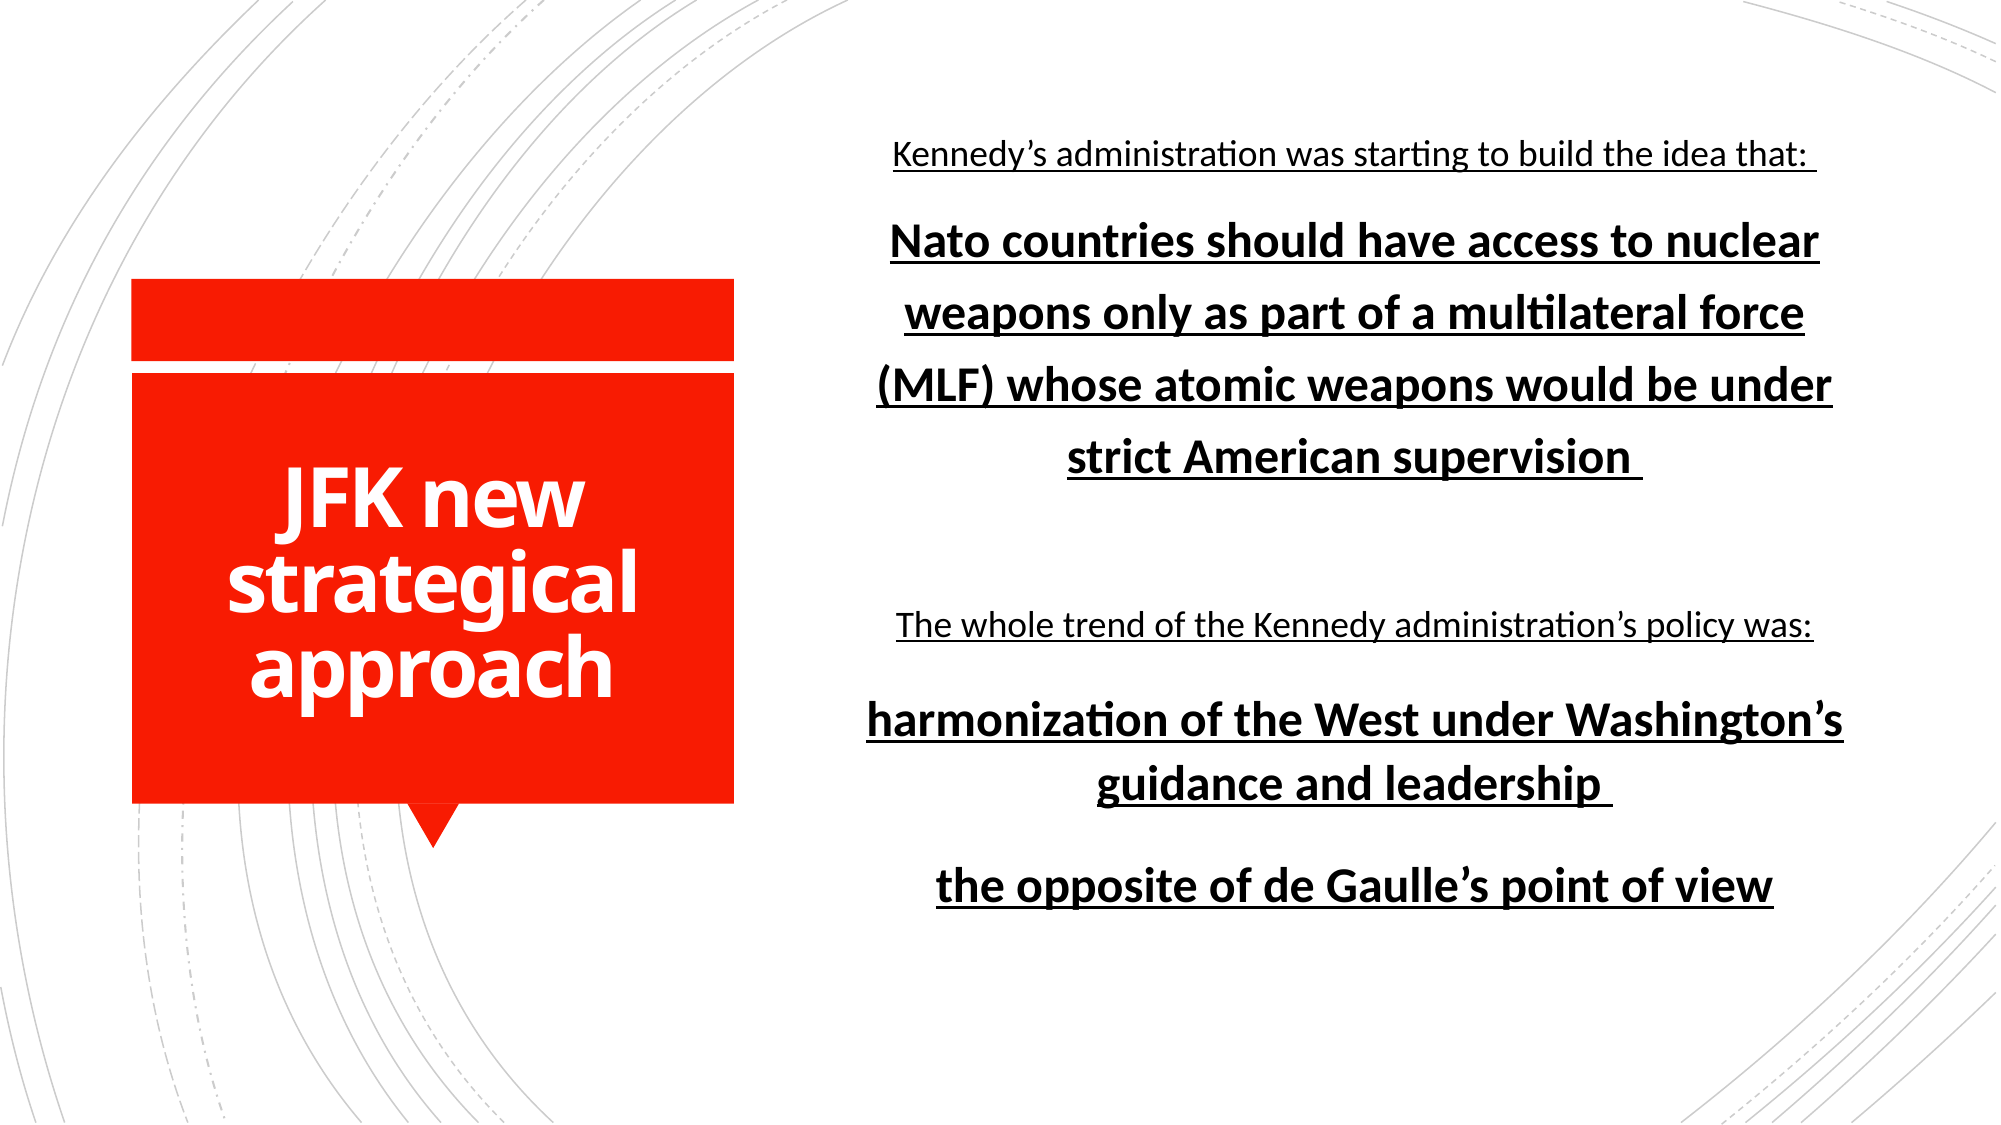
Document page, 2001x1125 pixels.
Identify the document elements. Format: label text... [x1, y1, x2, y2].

list Kennedy’s administration was starting to build the idea that: Nato countries should have access to nuclear weapons only as part of a multilateral force (MLF) whose atomic weapons would be under strict American supervision The whole trend of the Kennedy administration’s policy was: harmonization of the West under Washington’s guidance and leadership the opposite of de Gaulle’s point of view [839, 131, 1871, 993]
title JFK new strategical approach [145, 385, 720, 789]
